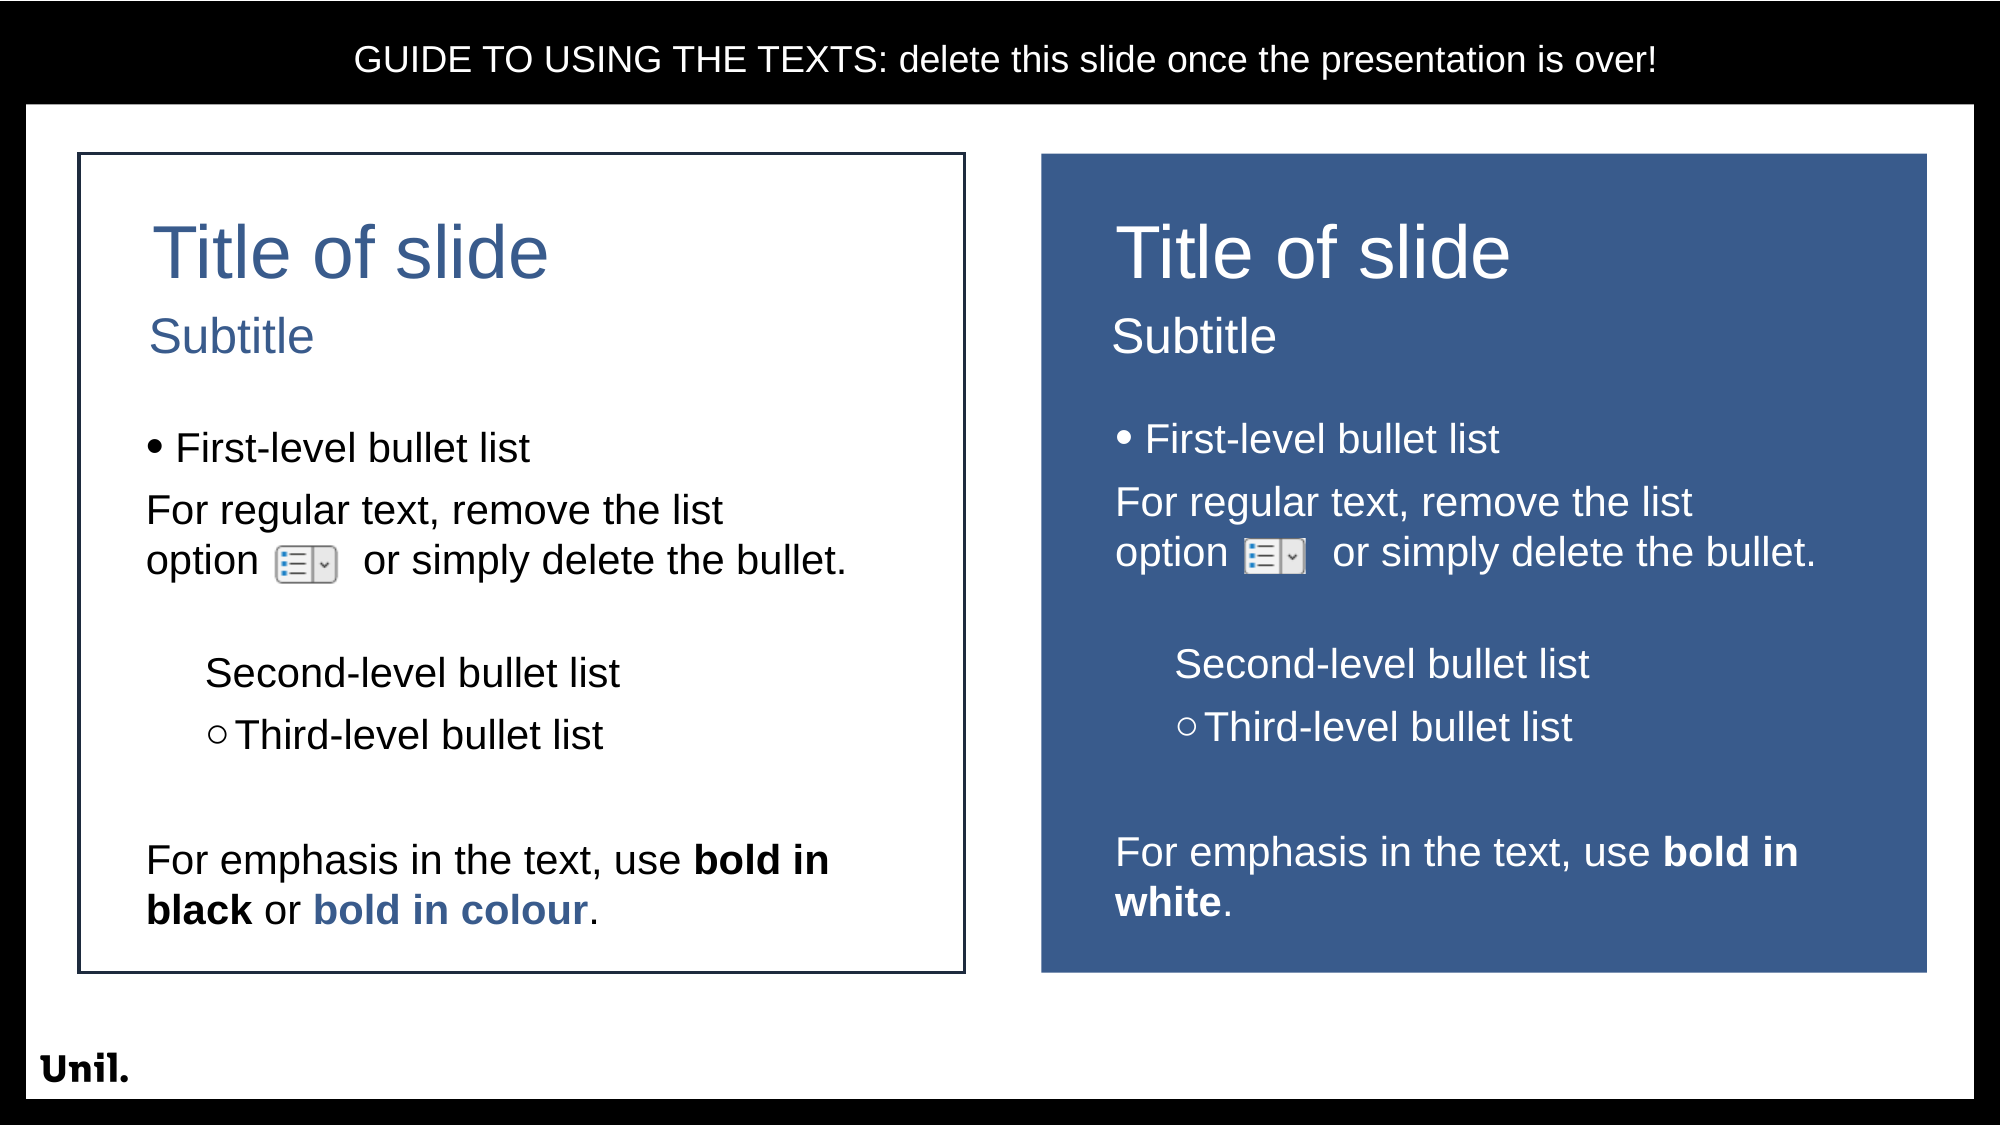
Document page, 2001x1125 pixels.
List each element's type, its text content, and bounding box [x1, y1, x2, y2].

text_box Title of slide [152, 214, 770, 309]
picture [263, 532, 343, 595]
text_box Subtitle [1111, 309, 1794, 363]
text_box First-level bullet list For regular text, remove the list option or simply delete the bullet. Second-level bullet list Third-level bullet list For emphasis in the text, use bold in white. [1100, 404, 1922, 962]
text_box [1040, 152, 1928, 974]
text_box First-level bullet list For regular text, remove the list option or simply delete the bullet. Second-level bullet list Third-level bullet list For emphasis in the text, use bold in black or bold in colour. [131, 412, 952, 970]
text_box [77, 152, 966, 974]
text_box Subtitle [148, 309, 831, 363]
picture [1243, 537, 1307, 574]
text_box Title of slide [1115, 214, 1732, 309]
text_box GUIDE TO USING THE TEXTS: delete this slide once the presentation is over! [25, 11, 1988, 105]
text_box [12, 12, 1989, 1114]
